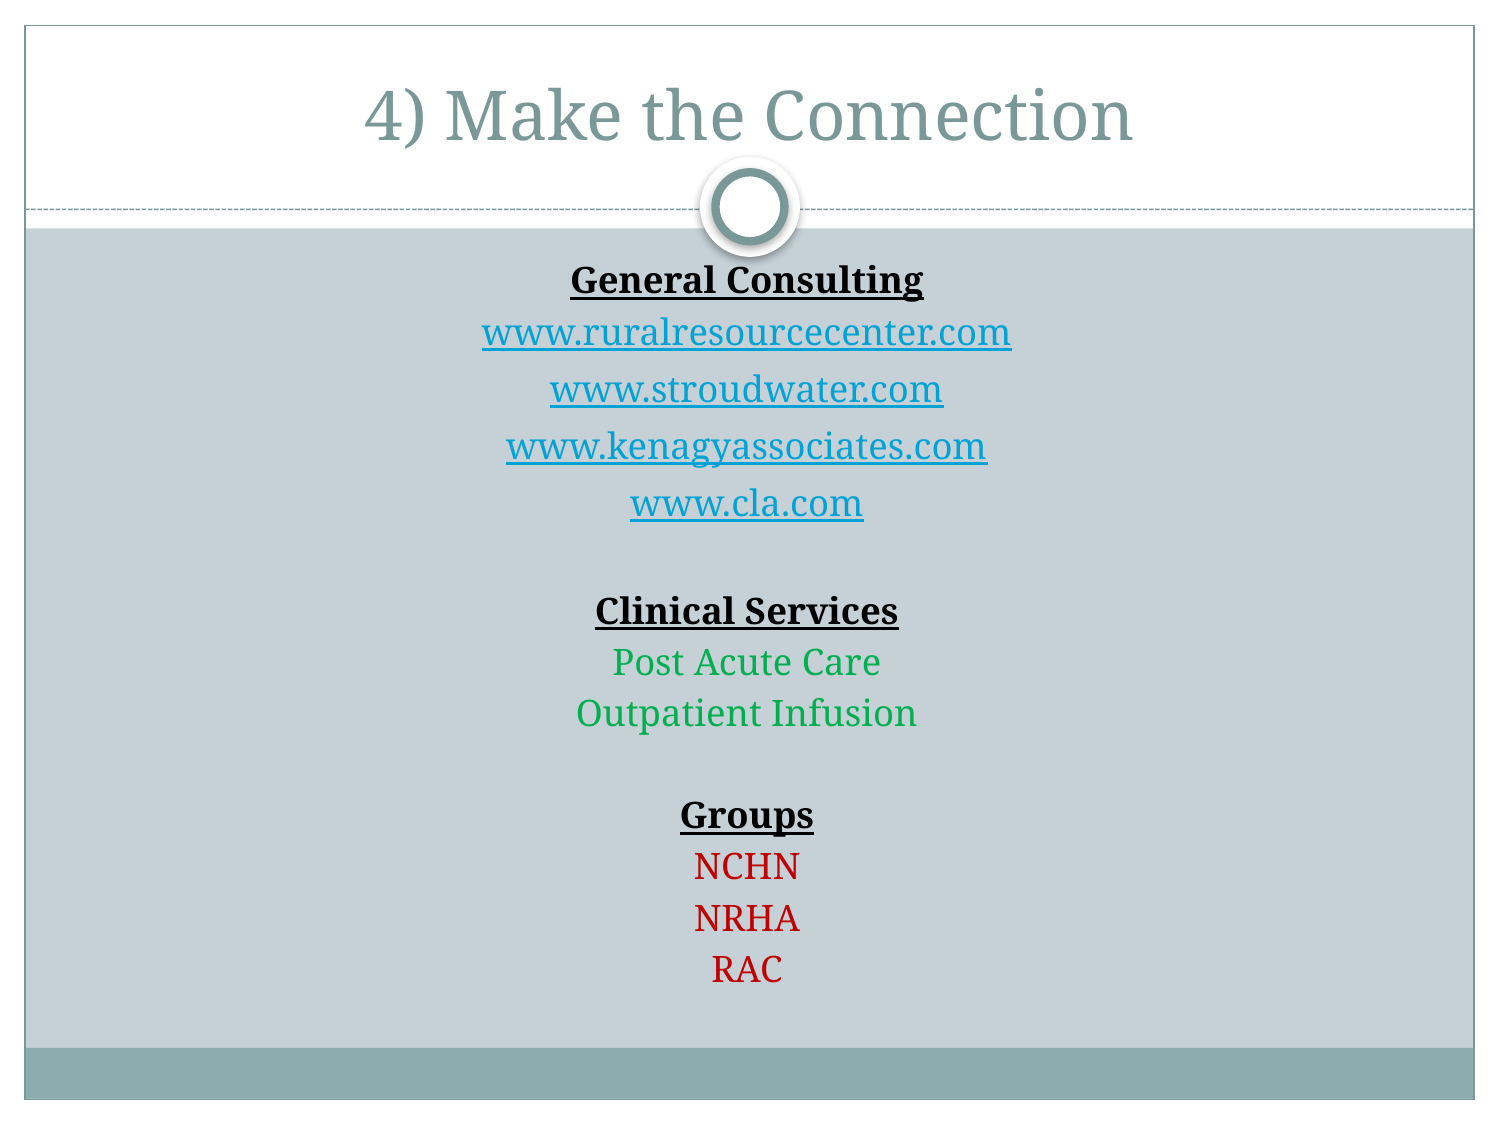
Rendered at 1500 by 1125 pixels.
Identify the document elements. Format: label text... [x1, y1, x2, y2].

list General Consulting www.ruralresourcecenter.com www.stroudwater.com www.kenagyassociates.com www.cla.com Clinical Services Post Acute Care Outpatient Infusion Groups NCHN NRHA RAC [49, 249, 1445, 1001]
title 4) Make the Connection [50, 37, 1450, 162]
